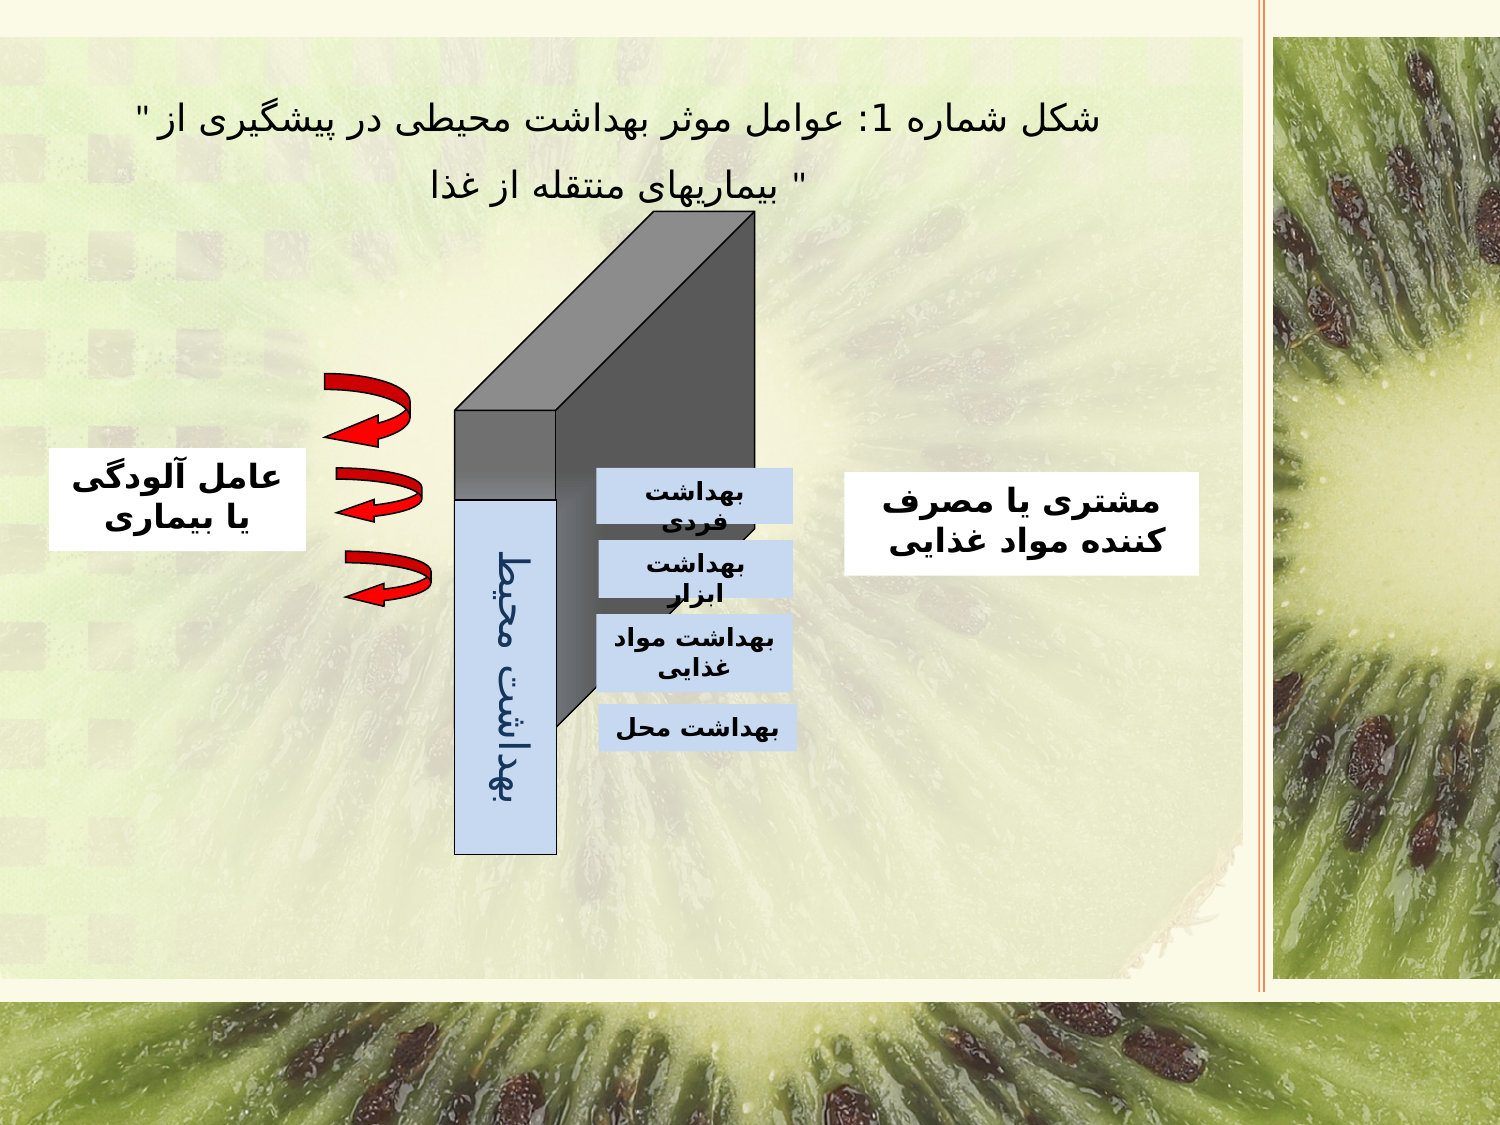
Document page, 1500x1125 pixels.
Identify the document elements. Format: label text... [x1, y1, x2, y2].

text_box مشتری یا مصرف کننده مواد غذایی [844, 472, 1199, 576]
text_box بهداشت فردی [596, 467, 793, 524]
text_box " شکل شماره 1: عوامل موثر بهداشت محیطی در پیشگیری از بیماریهای منتقله از غذا " [48, 63, 1188, 214]
picture [0, 0, 1500, 1125]
text_box عامل آلودگی یا بیماری [48, 448, 306, 552]
text_box [324, 373, 411, 448]
text_box بهداشت ابزار [598, 540, 793, 598]
table_cell 30 [454, 214, 752, 410]
text_box بهداشت مواد غذایی [596, 614, 793, 693]
text_box [336, 467, 422, 522]
text_box بهداشت محل [598, 704, 798, 752]
text_box [345, 551, 431, 607]
text_box [454, 214, 753, 500]
text_box بهداشت محیط [454, 500, 557, 855]
